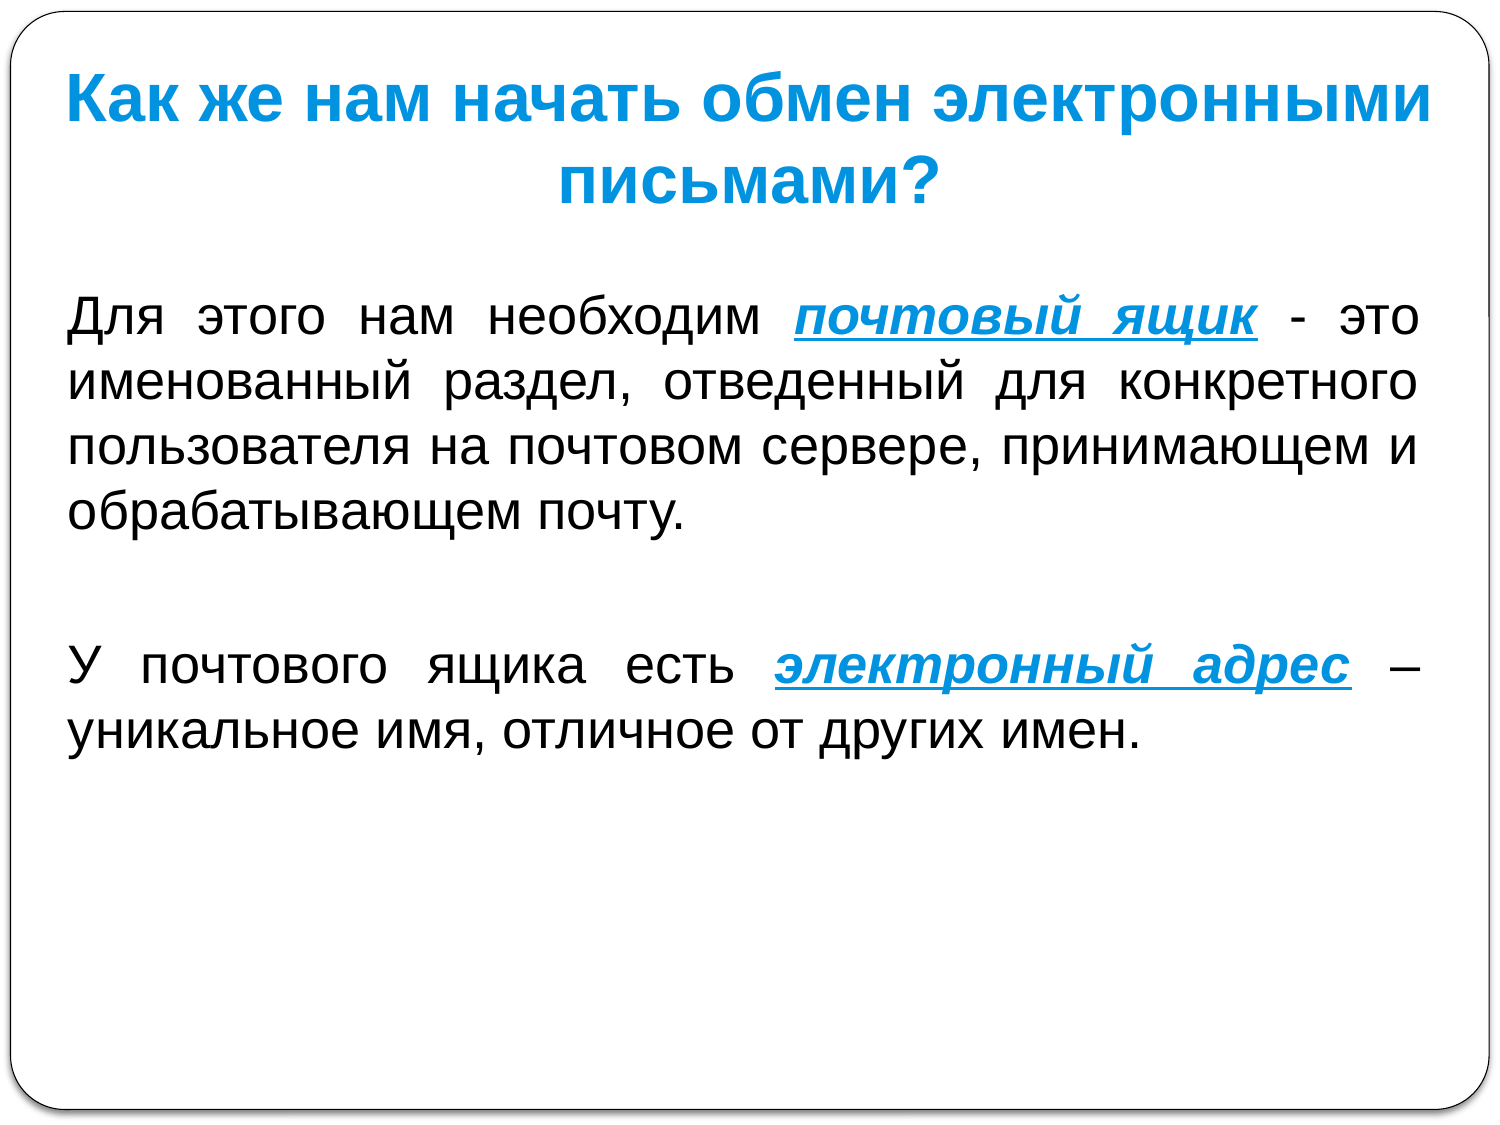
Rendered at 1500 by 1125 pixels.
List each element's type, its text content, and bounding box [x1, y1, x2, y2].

title Как же нам начать обмен электронными письмами? [17, 45, 1483, 233]
list Для этого нам необходим почтовый ящик - это именованный раздел, отведенный для конкретного пользователя на почтовом сервере, принимающем и обрабатывающем почту. У почтового ящика есть электронный адрес – уникальное имя, отличное от других имен. [53, 273, 1436, 1024]
